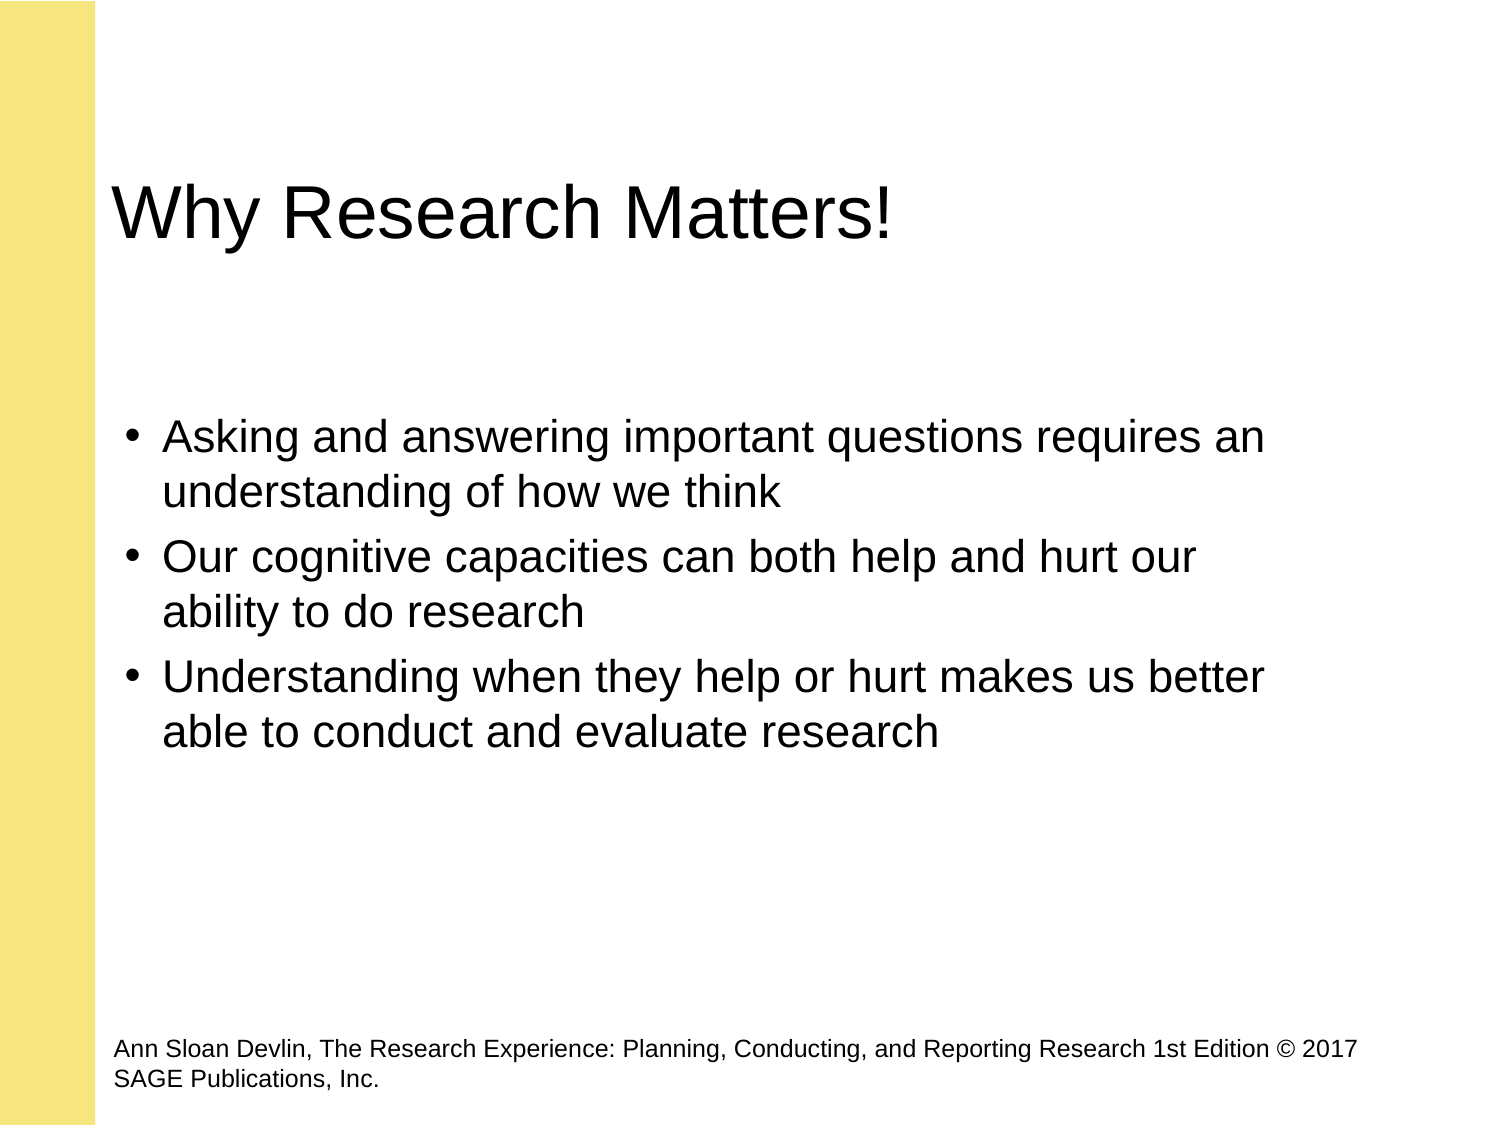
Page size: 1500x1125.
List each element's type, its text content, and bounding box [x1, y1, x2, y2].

title Why Research Matters! [96, 159, 941, 271]
picture [0, 1, 96, 1125]
list Asking and answering important questions requires an understanding of how we think Our cognitive capacities can both help and hurt our ability to do research Understanding when they help or hurt makes us better able to conduct and evaluate research [102, 399, 1340, 776]
